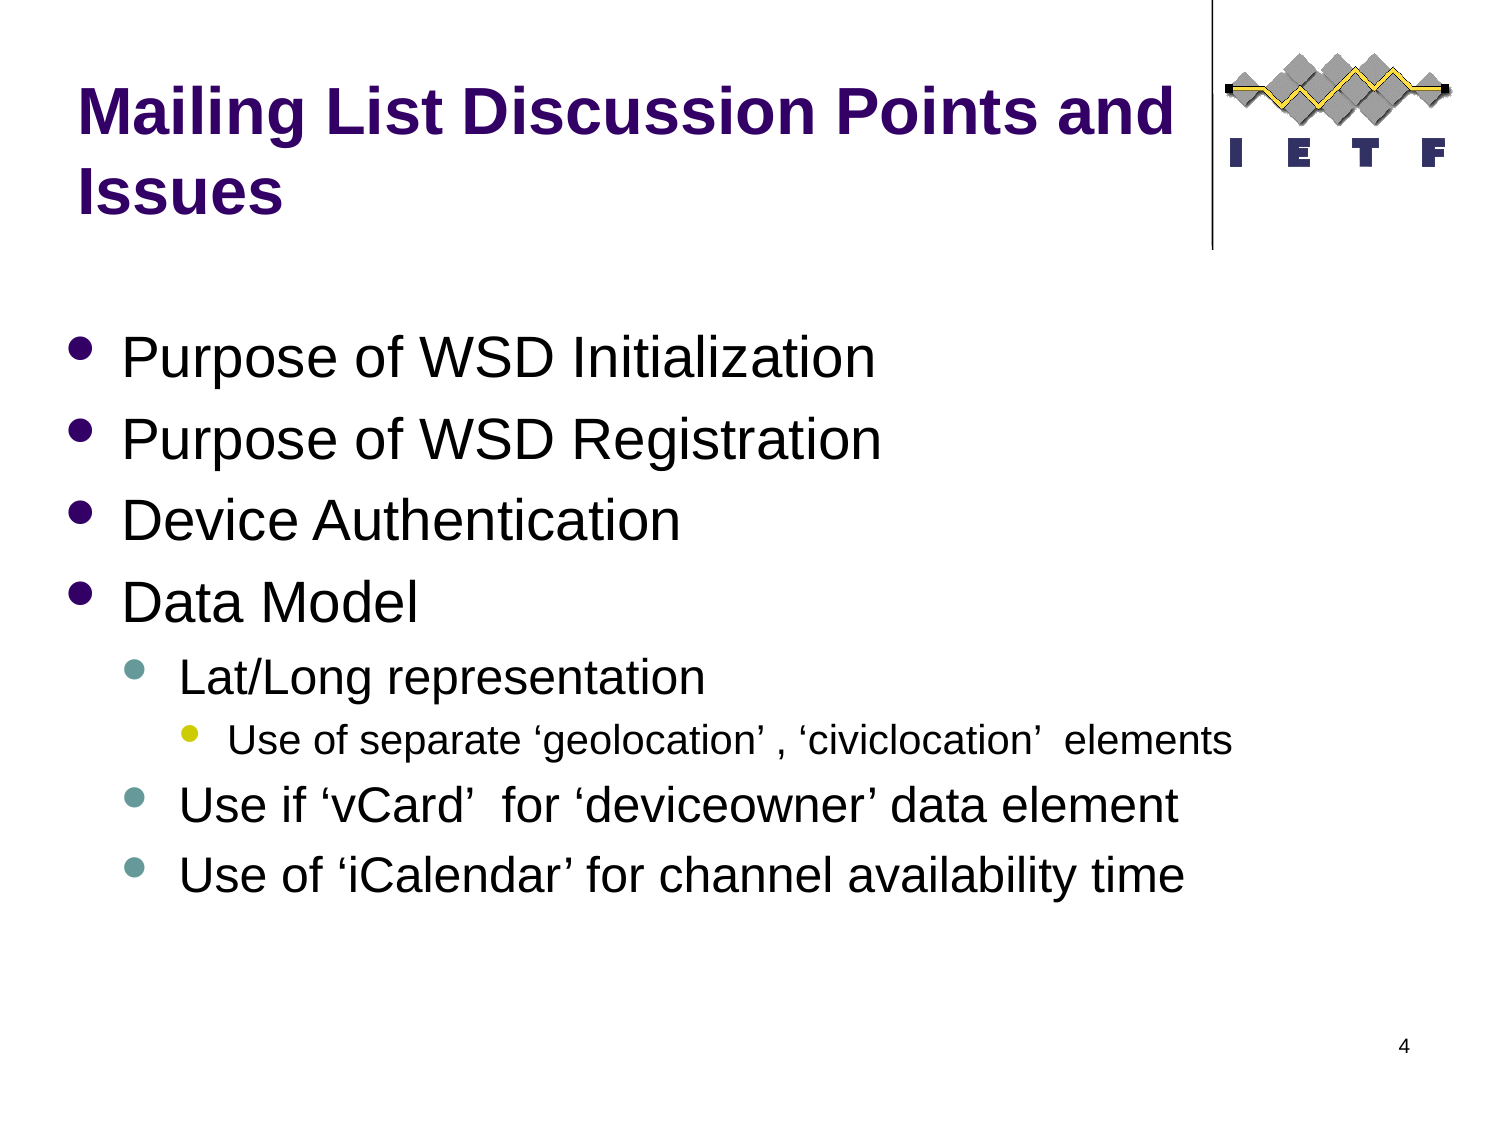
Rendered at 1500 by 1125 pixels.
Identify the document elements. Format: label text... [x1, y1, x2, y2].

picture [1212, 37, 1463, 181]
title Mailing List Discussion Points and Issues [62, 87, 1441, 236]
list Purpose of WSD Initialization Purpose of WSD Registration Device Authentication Data Model Lat/Long representation Use of separate ‘geolocation’ , ‘civiclocation’ elements Use if ‘vCard’ for ‘deviceowner’ data element Use of ‘iCalendar’ for channel availability time [49, 249, 1438, 963]
slide_number 4 [1074, 1024, 1426, 1101]
